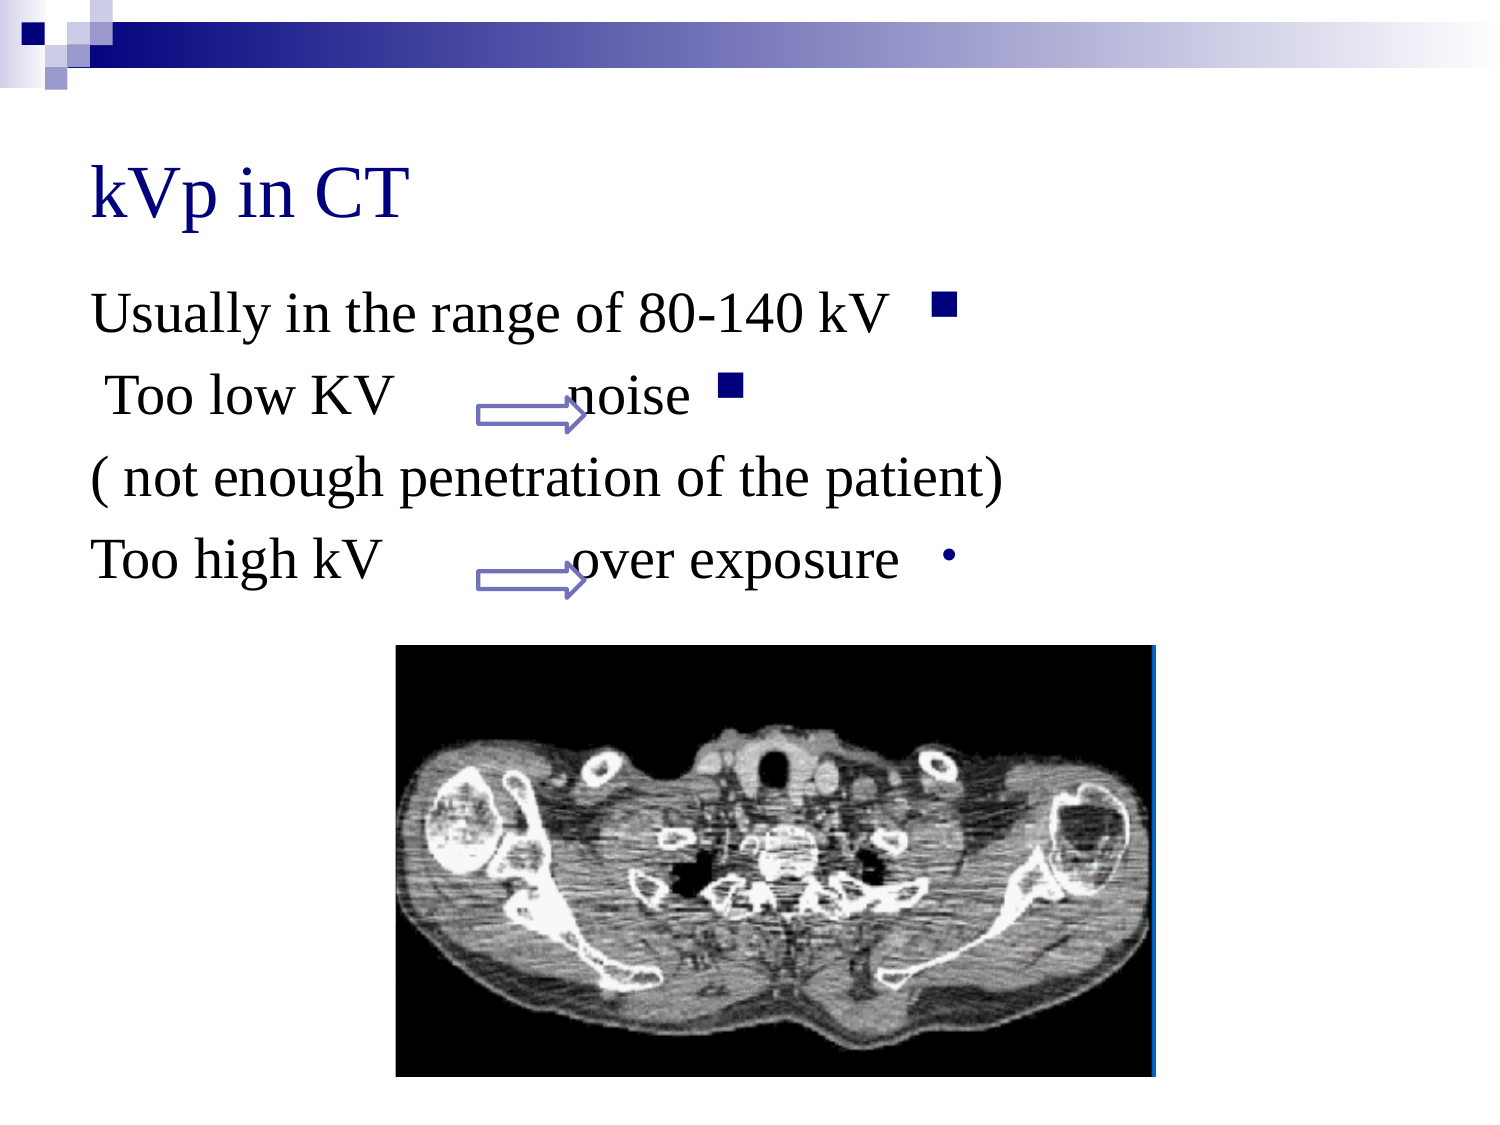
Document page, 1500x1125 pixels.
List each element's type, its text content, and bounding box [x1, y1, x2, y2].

title kVp in CT [74, 74, 1426, 266]
text_box [476, 560, 587, 600]
list Usually in the range of 80-140 kV Too low KV noise (not enough penetration of the patient ) Too high kV over exposure [74, 266, 1426, 988]
picture [395, 644, 1157, 1077]
text_box [476, 395, 587, 435]
